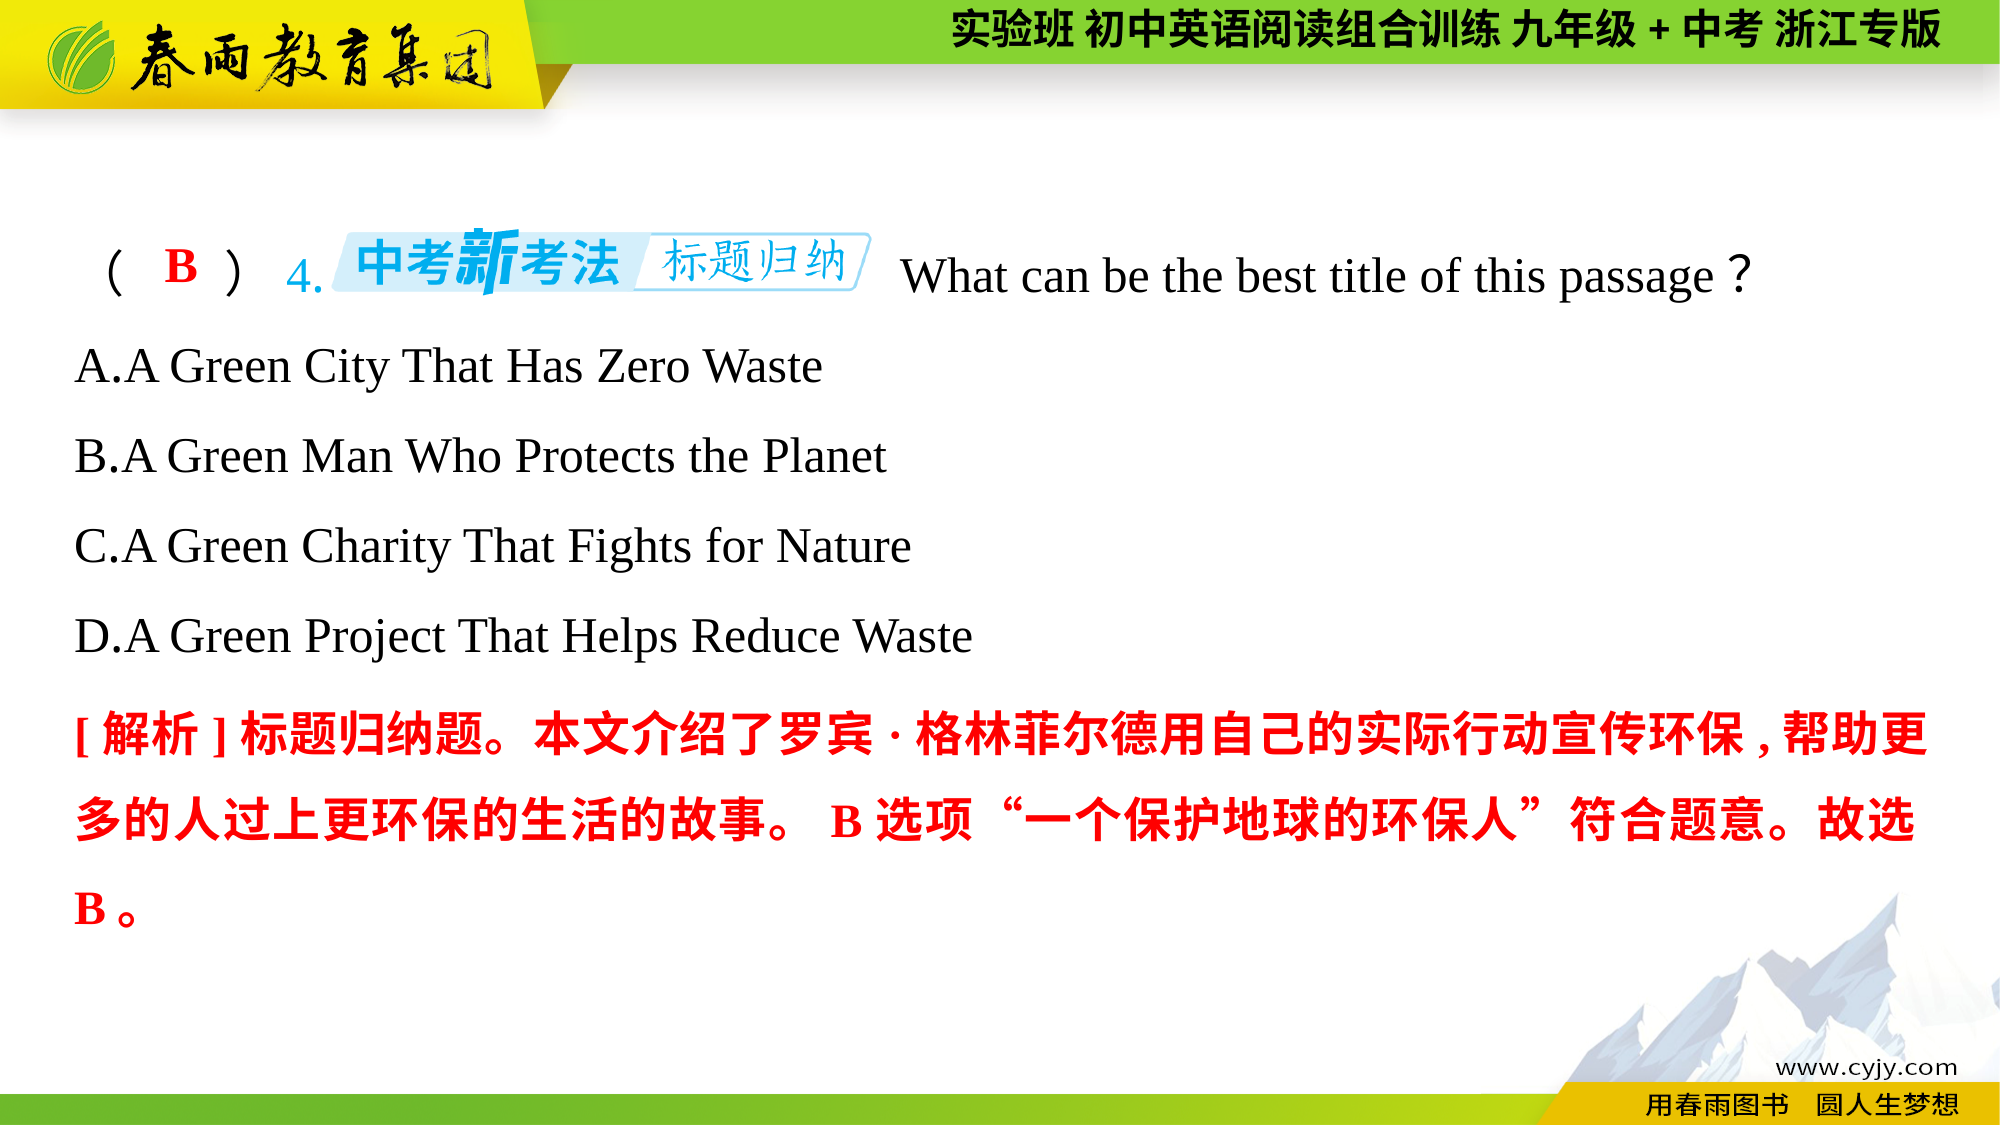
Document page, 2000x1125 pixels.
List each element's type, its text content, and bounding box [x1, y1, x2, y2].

picture [0, 0, 2000, 1125]
list （ ）4. What can be the best title of this passage？ A.A Green City That Has Zero Waste B.A Green Man Who Protects the Planet C.A Green Charity That Fights for Nature D.A Green Project That Helps Reduce Waste [59, 205, 1944, 667]
text_box [解析]标题归纳题。本文介绍了罗宾·格林菲尔德用自己的实际行动宣传环保,帮助更多的人过上更环保的生活的故事。B选项“一个保护地球的环保人”符合题意。故选B。 [59, 667, 1944, 942]
text_box B [149, 225, 213, 301]
